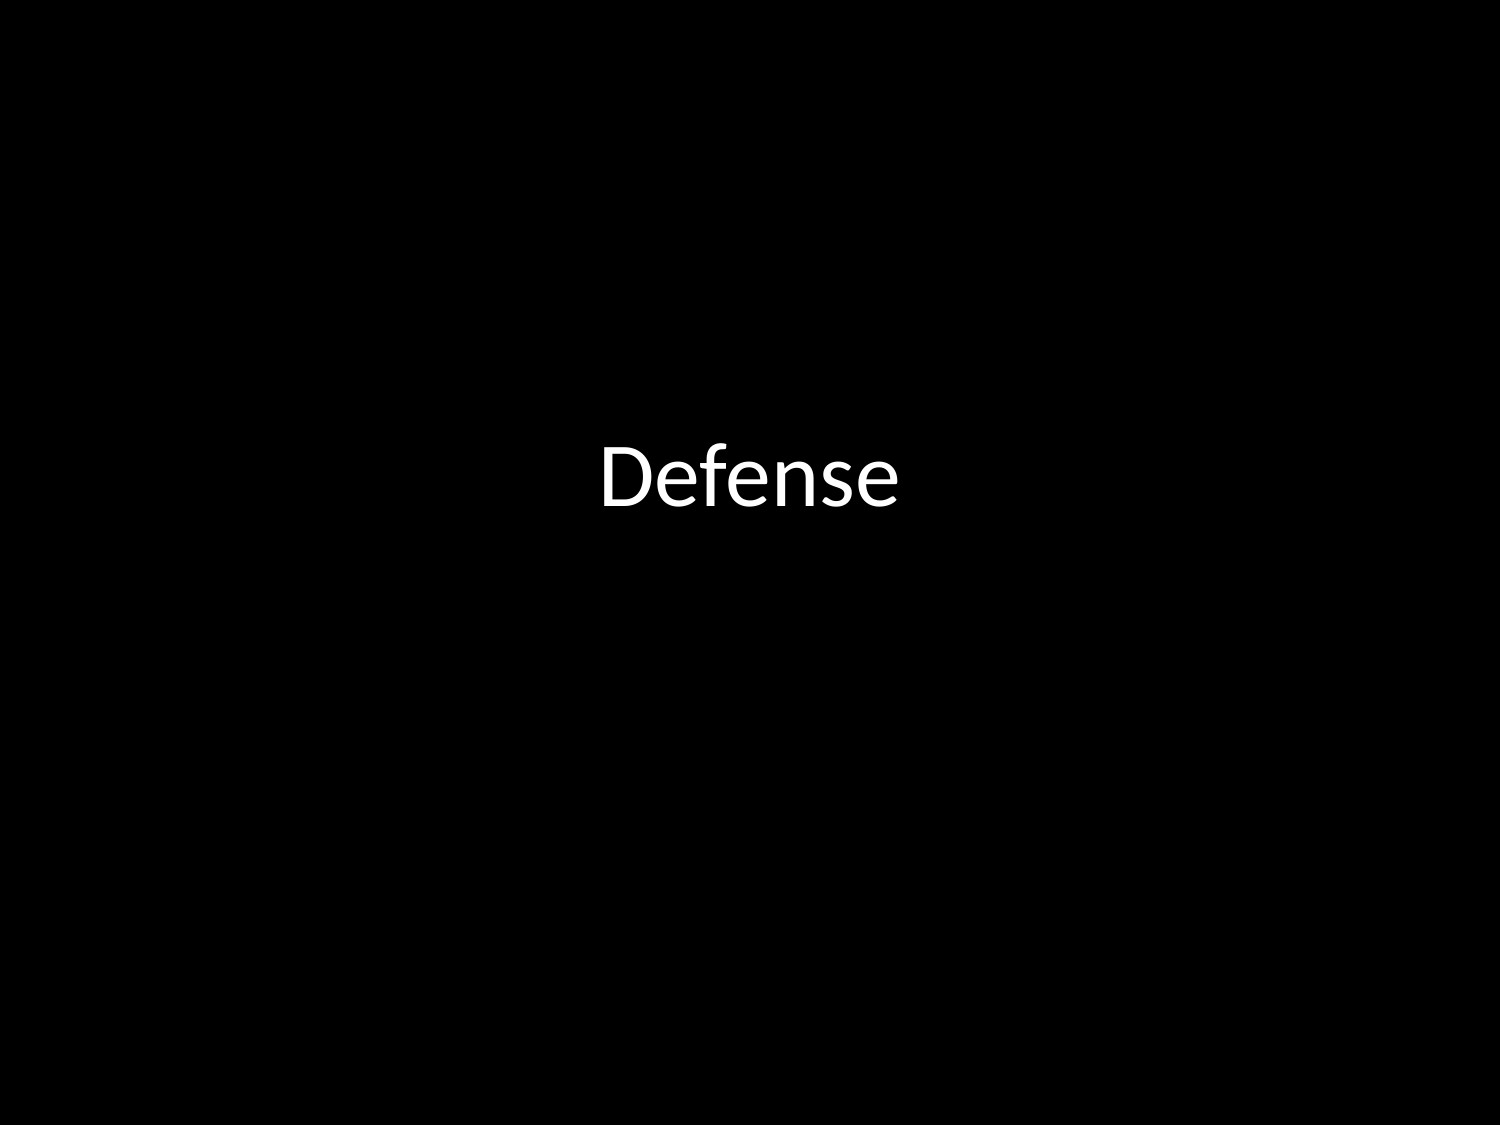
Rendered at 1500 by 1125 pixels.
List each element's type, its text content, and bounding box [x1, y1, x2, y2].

title Defense [112, 349, 1388, 591]
